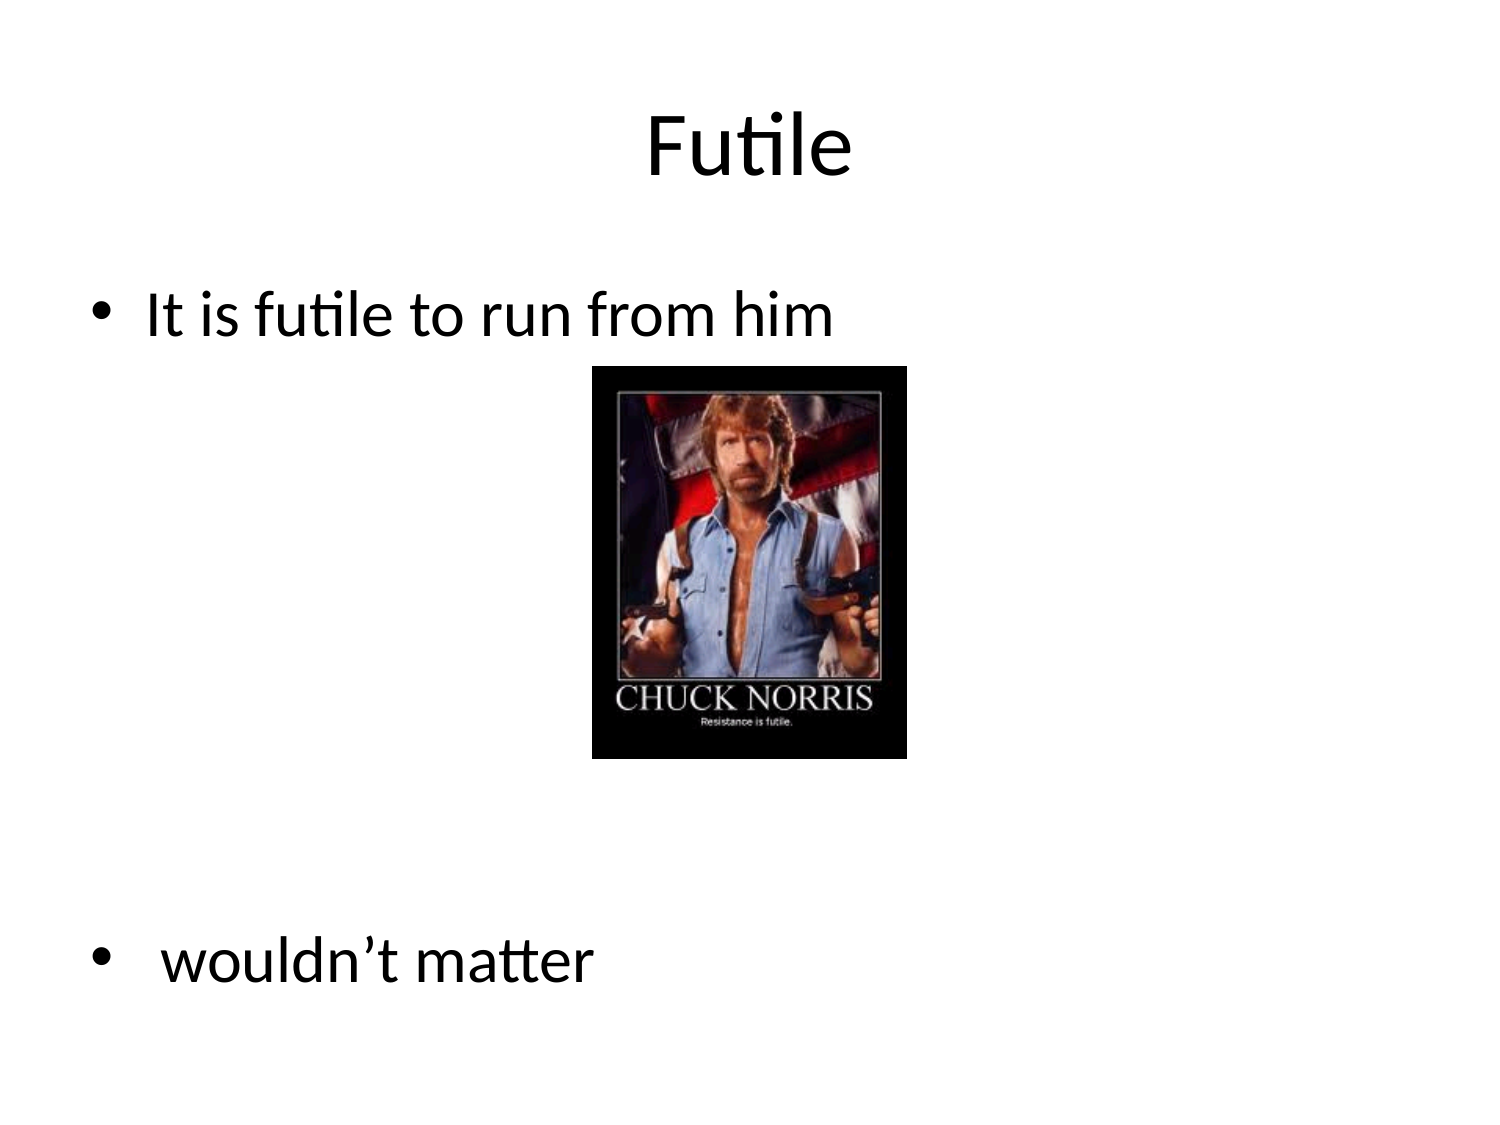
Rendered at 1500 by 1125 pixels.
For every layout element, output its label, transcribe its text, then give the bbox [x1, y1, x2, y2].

picture [592, 366, 908, 759]
title Futile [75, 45, 1425, 233]
list It is futile to run from him wouldn’t matter [75, 262, 1425, 1005]
